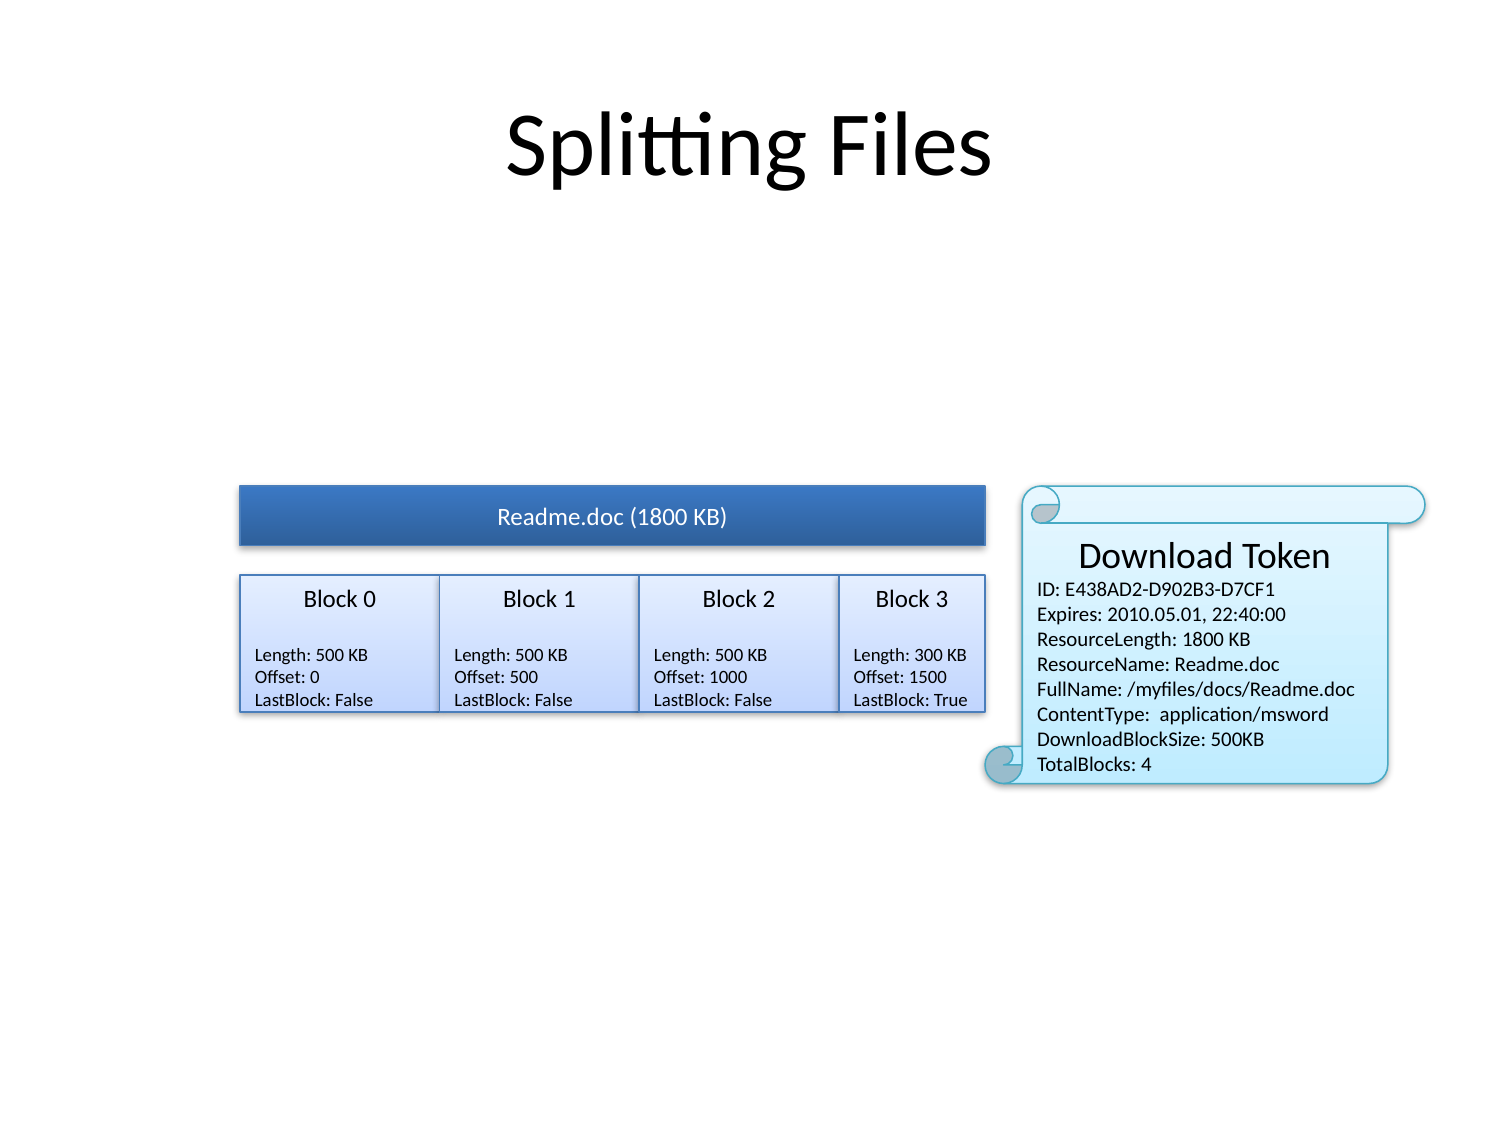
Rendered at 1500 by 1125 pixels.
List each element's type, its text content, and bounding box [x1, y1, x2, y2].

text_box Readme.doc (1800 KB) [239, 485, 986, 546]
text_box Block 1 Length: 500 KB Offset: 500 LastBlock: False [439, 574, 637, 713]
text_box Block 0 Length: 500 KB Offset: 0 LastBlock: False [239, 574, 438, 713]
title Splitting Files [75, 45, 1425, 233]
text_box Block 2 Length: 500 KB Offset: 1000 LastBlock: False [638, 574, 837, 713]
text_box Download Token ID: E438AD2-D902B3-D7CF1 Expires: 2010.05.01, 22:40:00 ResourceLength: 1800 KB ResourceName: Readme.doc FullName: /myfiles/docs/Readme.doc ContentType: application/msword DownloadBlockSize: 500KB TotalBlocks: 4 [984, 485, 1426, 785]
text_box Block 3 Length: 300 KB Offset: 1500 LastBlock: True [838, 574, 986, 713]
